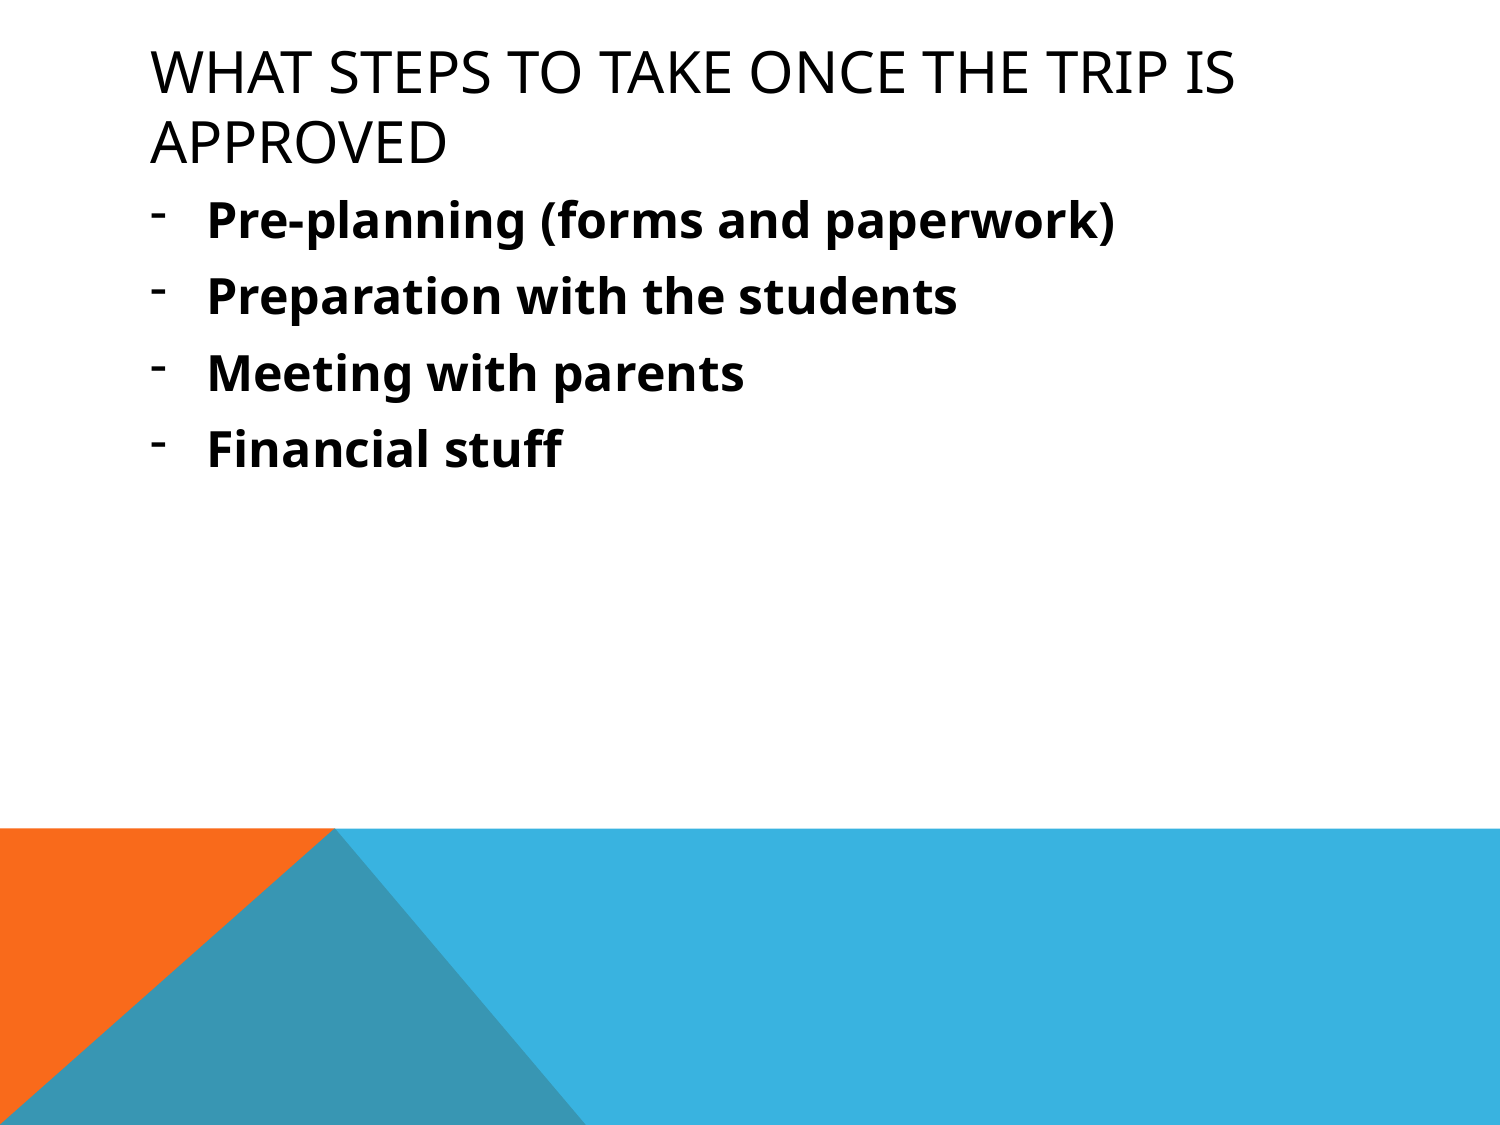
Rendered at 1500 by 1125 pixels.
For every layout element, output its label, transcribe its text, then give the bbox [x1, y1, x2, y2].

title What steps to take once the trip is approved [135, 60, 1369, 150]
list Pre-planning (forms and paperwork) Preparation with the students Meeting with parents Financial stuff [135, 180, 1369, 768]
